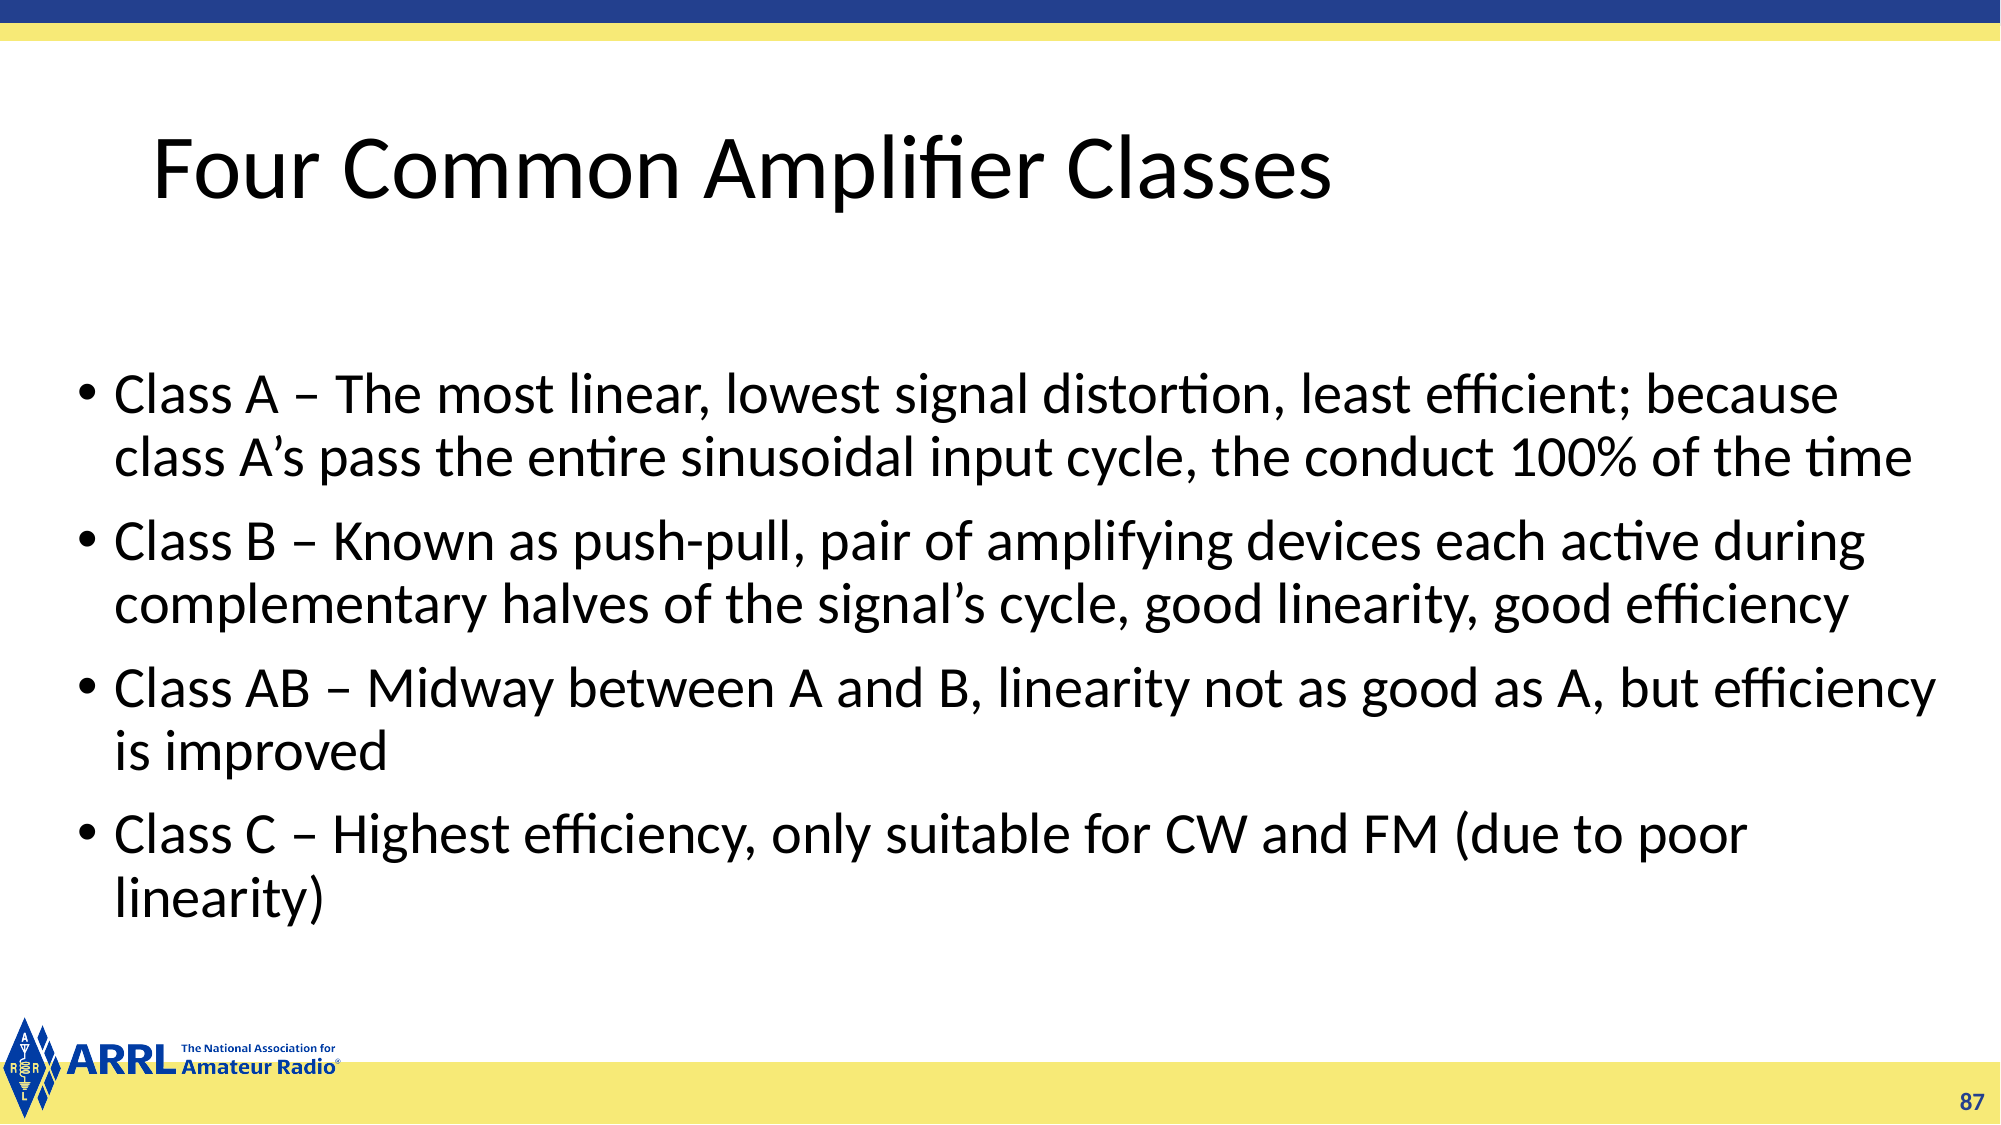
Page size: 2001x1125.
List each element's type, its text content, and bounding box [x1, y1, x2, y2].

list Class A – The most linear, lowest signal distortion, least efficient; because class A’s pass the entire sinusoidal input cycle, the conduct 100% of the time Class B – Known as push-pull, pair of amplifying devices each active during complementary halves of the signal’s cycle, good linearity, good efficiency Class AB – Midway between A and B, linearity not as good as A, but efficiency is improved Class C – Highest efficiency, only suitable for CW and FM (due to poor linearity) [62, 355, 1975, 1075]
picture [1, 1015, 342, 1121]
title Four Common Amplifier Classes [137, 59, 1863, 278]
